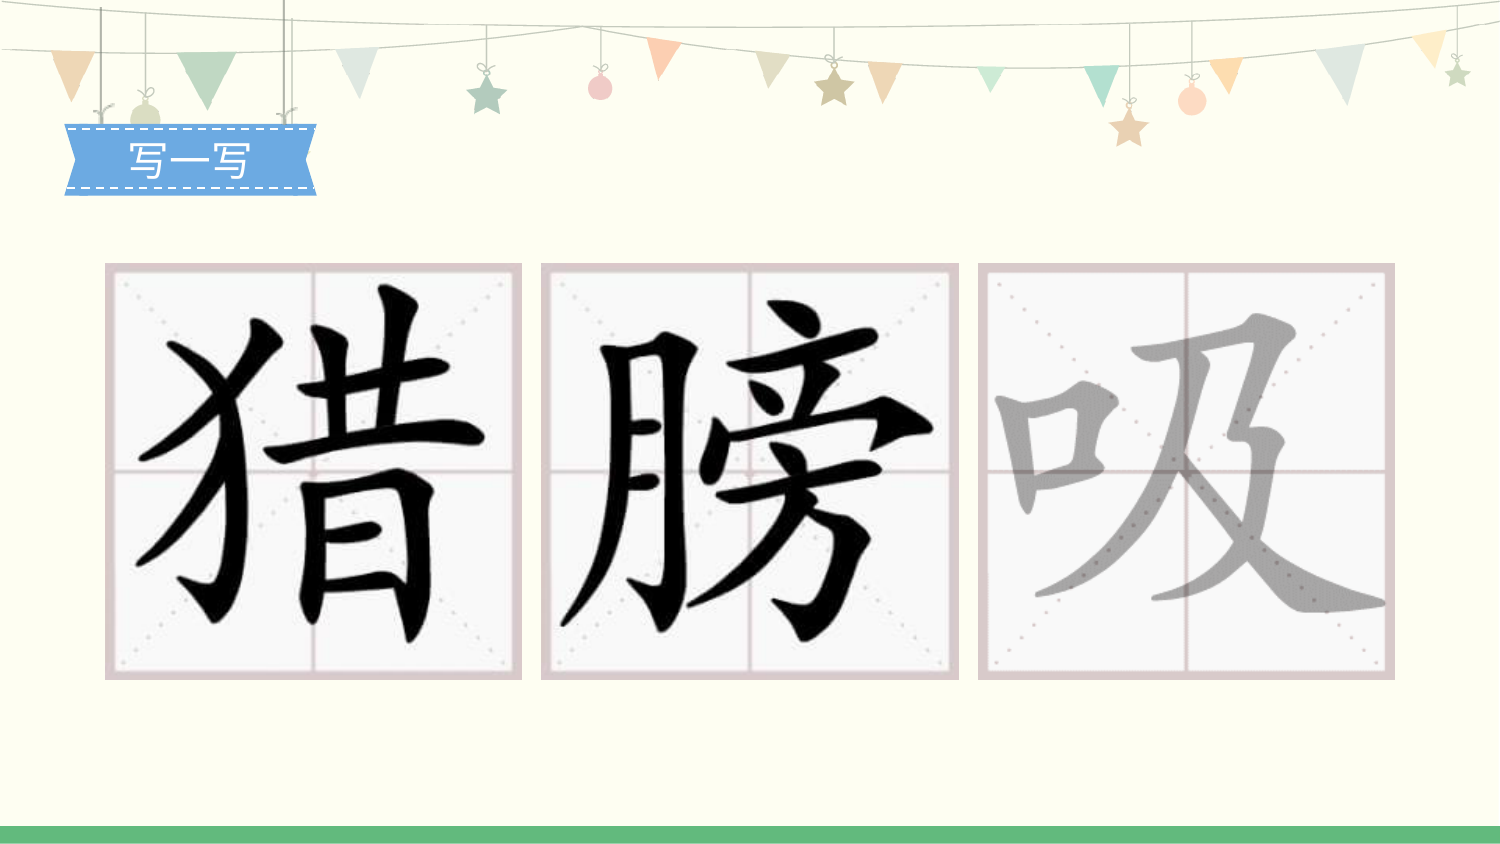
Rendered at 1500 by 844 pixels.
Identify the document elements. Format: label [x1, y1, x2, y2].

picture [541, 262, 959, 680]
picture [104, 262, 522, 680]
picture [977, 262, 1395, 680]
text_box [63, 0, 317, 196]
